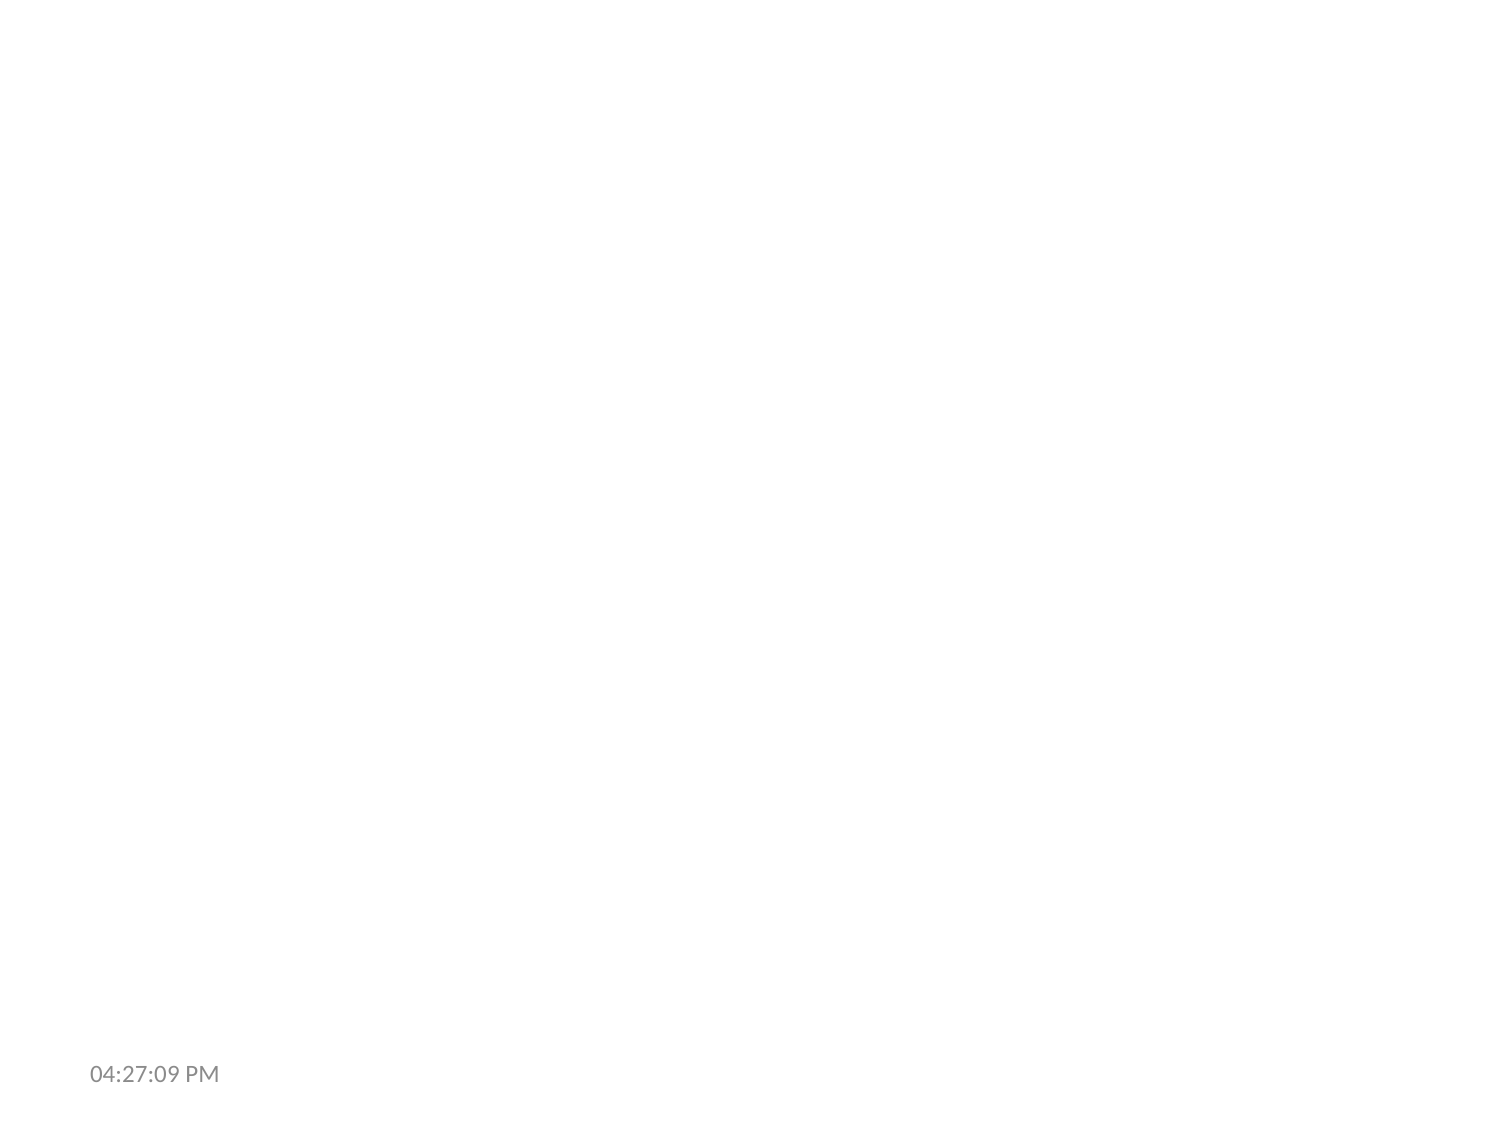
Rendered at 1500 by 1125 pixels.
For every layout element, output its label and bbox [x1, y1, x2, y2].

slide_number [75, 1042, 425, 1103]
